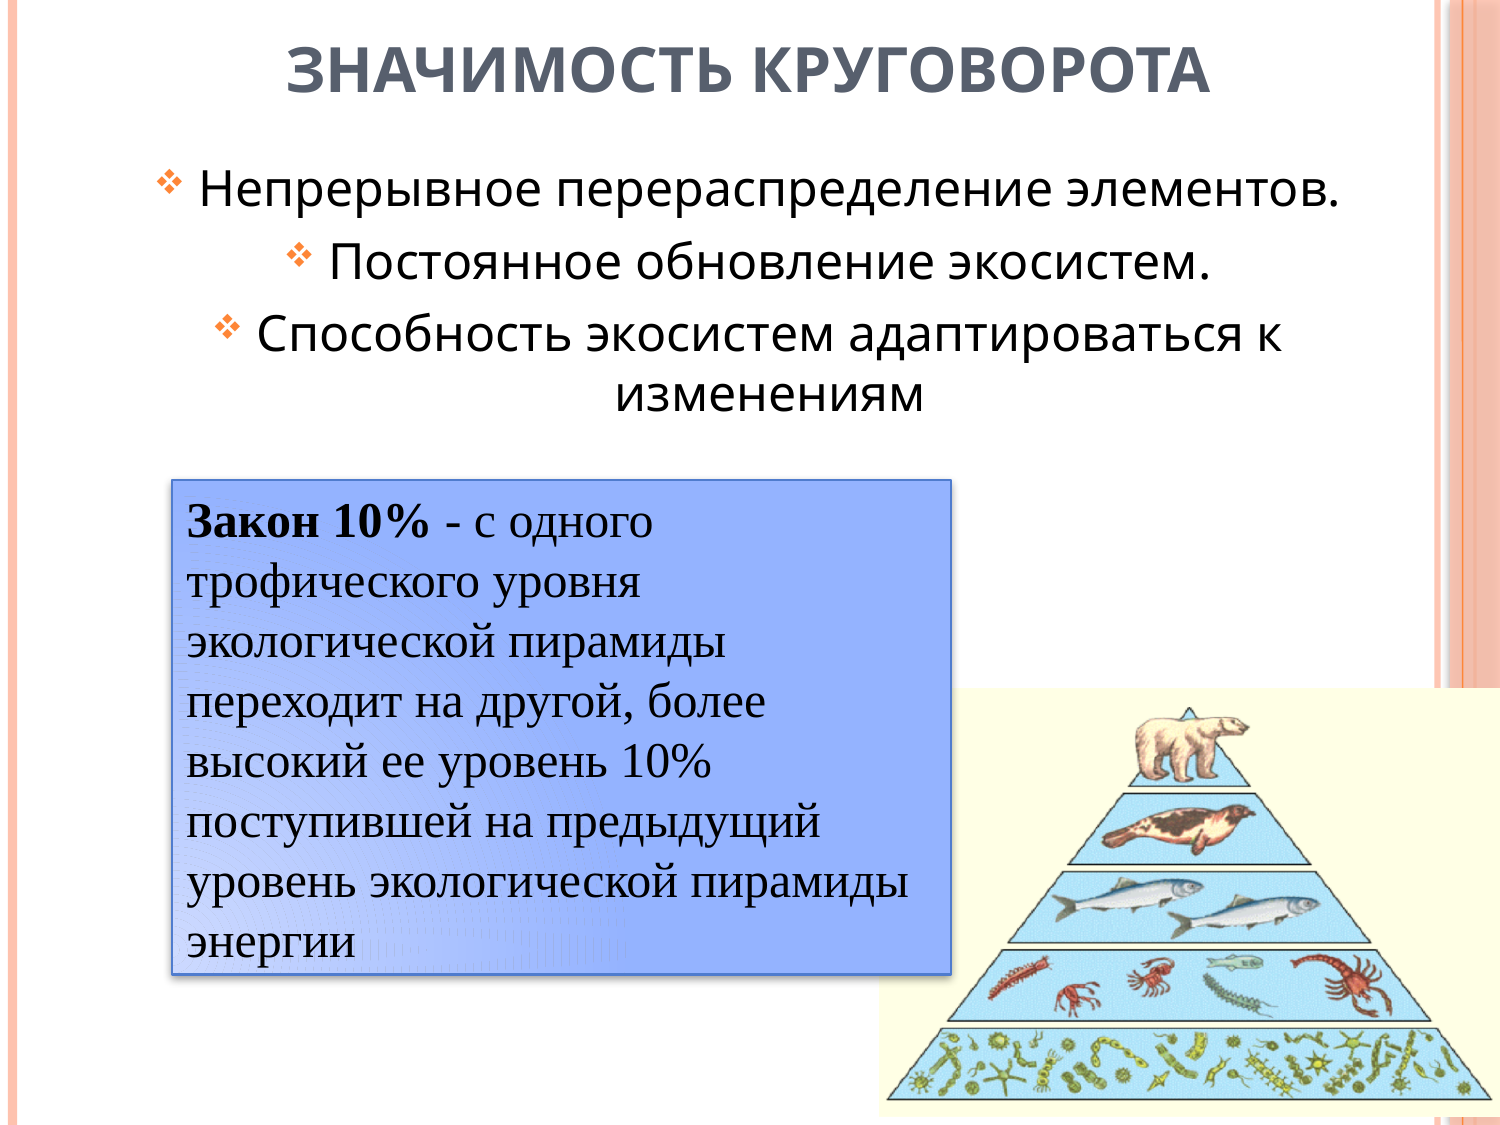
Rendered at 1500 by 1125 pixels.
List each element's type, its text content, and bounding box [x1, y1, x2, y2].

title Значимость круговорота [135, 0, 1361, 113]
picture [879, 687, 1500, 1117]
list Непрерывное перераспределение элементов. Постоянное обновление экосистем. Способность экосистем адаптироваться к изменениям [135, 148, 1361, 949]
text_box Закон 10% - с одного трофического уровня экологической пирамиды переходит на другой, более высокий ее уровень 10% поступившей на предыдущий уровень экологической пирамиды энергии [171, 479, 952, 976]
